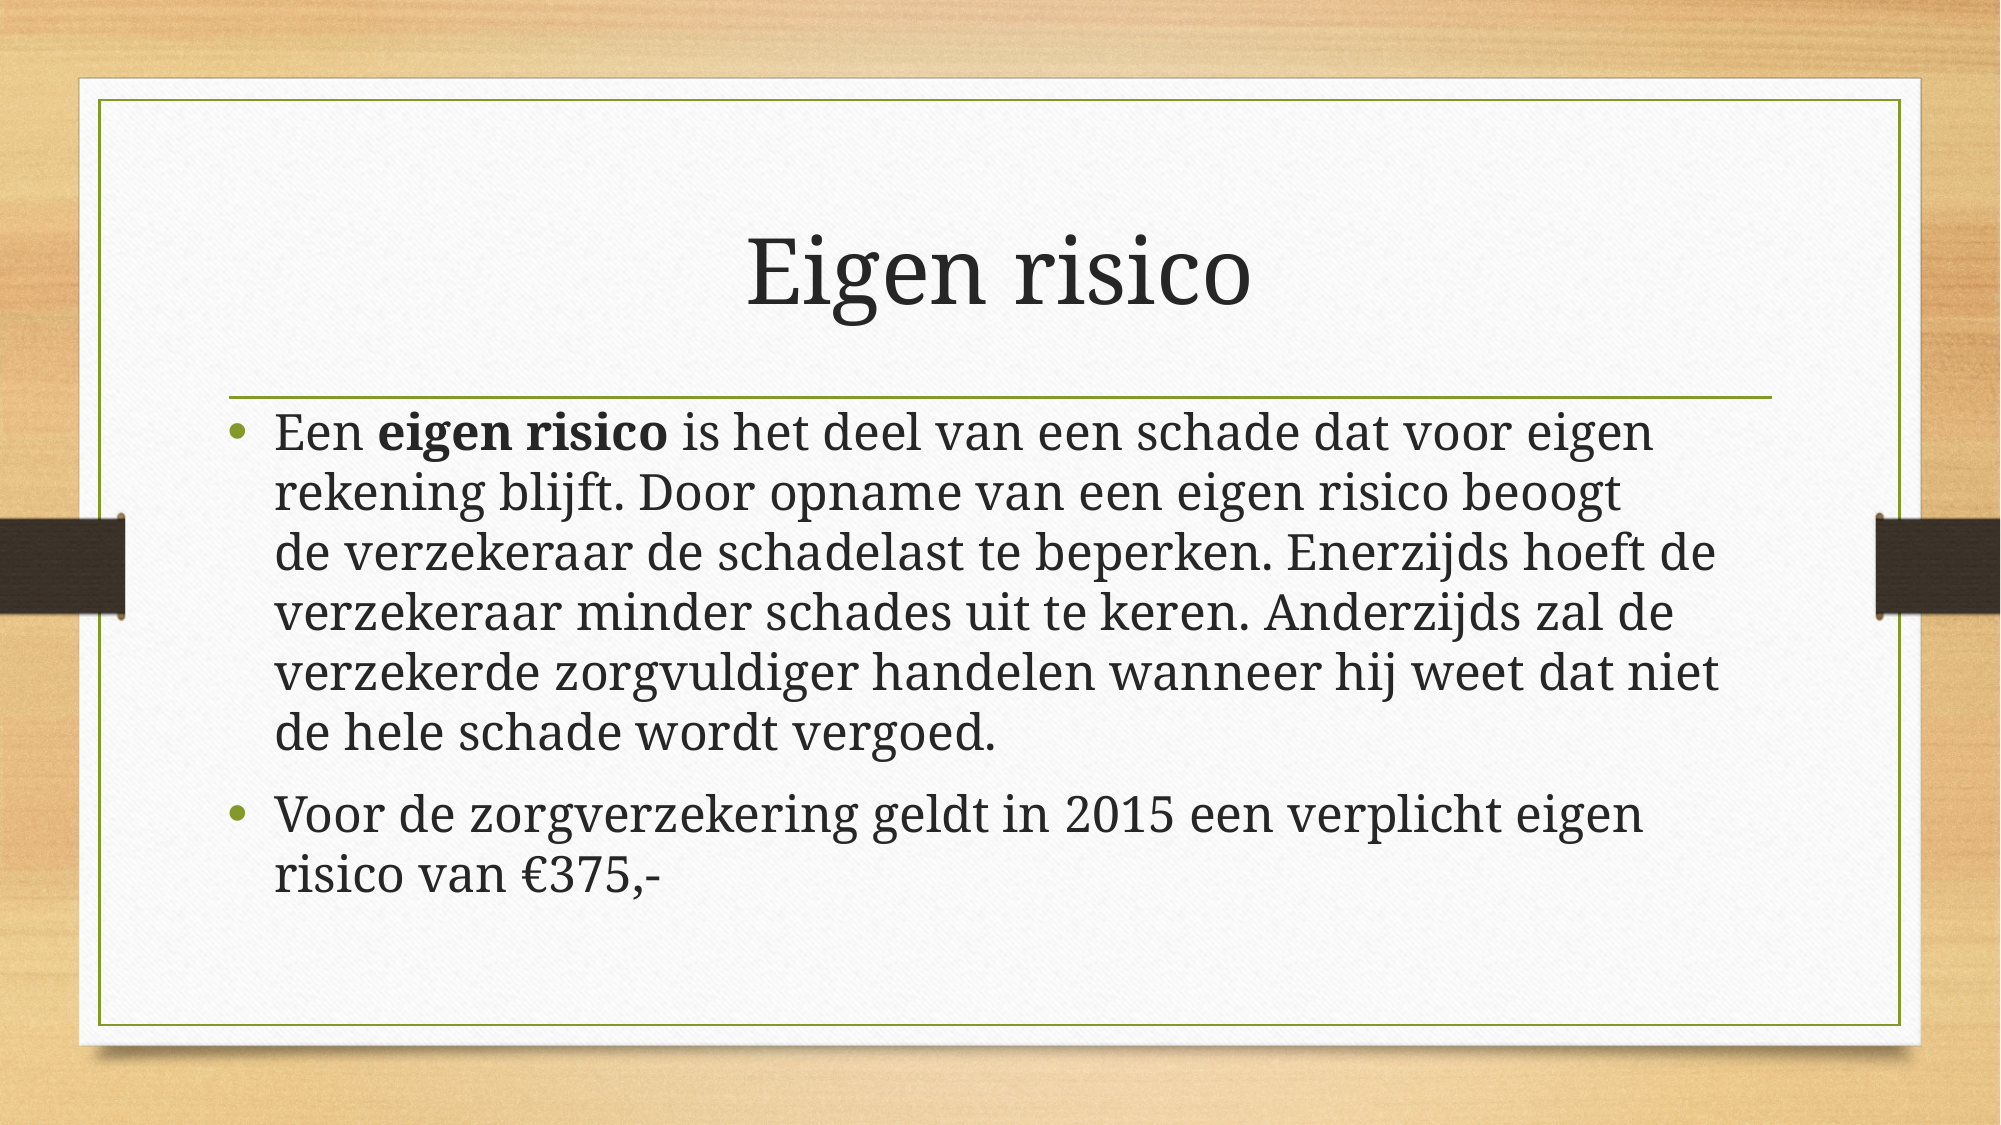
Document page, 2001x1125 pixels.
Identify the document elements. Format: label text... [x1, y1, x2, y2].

title Eigen risico [212, 161, 1788, 375]
list Een eigen risico is het deel van een schade dat voor eigen rekening blijft. Door opname van een eigen risico beoogt de verzekeraar de schadelast te beperken. Enerzijds hoeft de verzekeraar minder schades uit te keren. Anderzijds zal de verzekerde zorgvuldiger handelen wanneer hij weet dat niet de hele schade wordt vergoed. Voor de zorgverzekering geldt in 2015 een verplicht eigen risico van €375,- [212, 392, 1788, 1017]
picture [0, 0, 2001, 1125]
